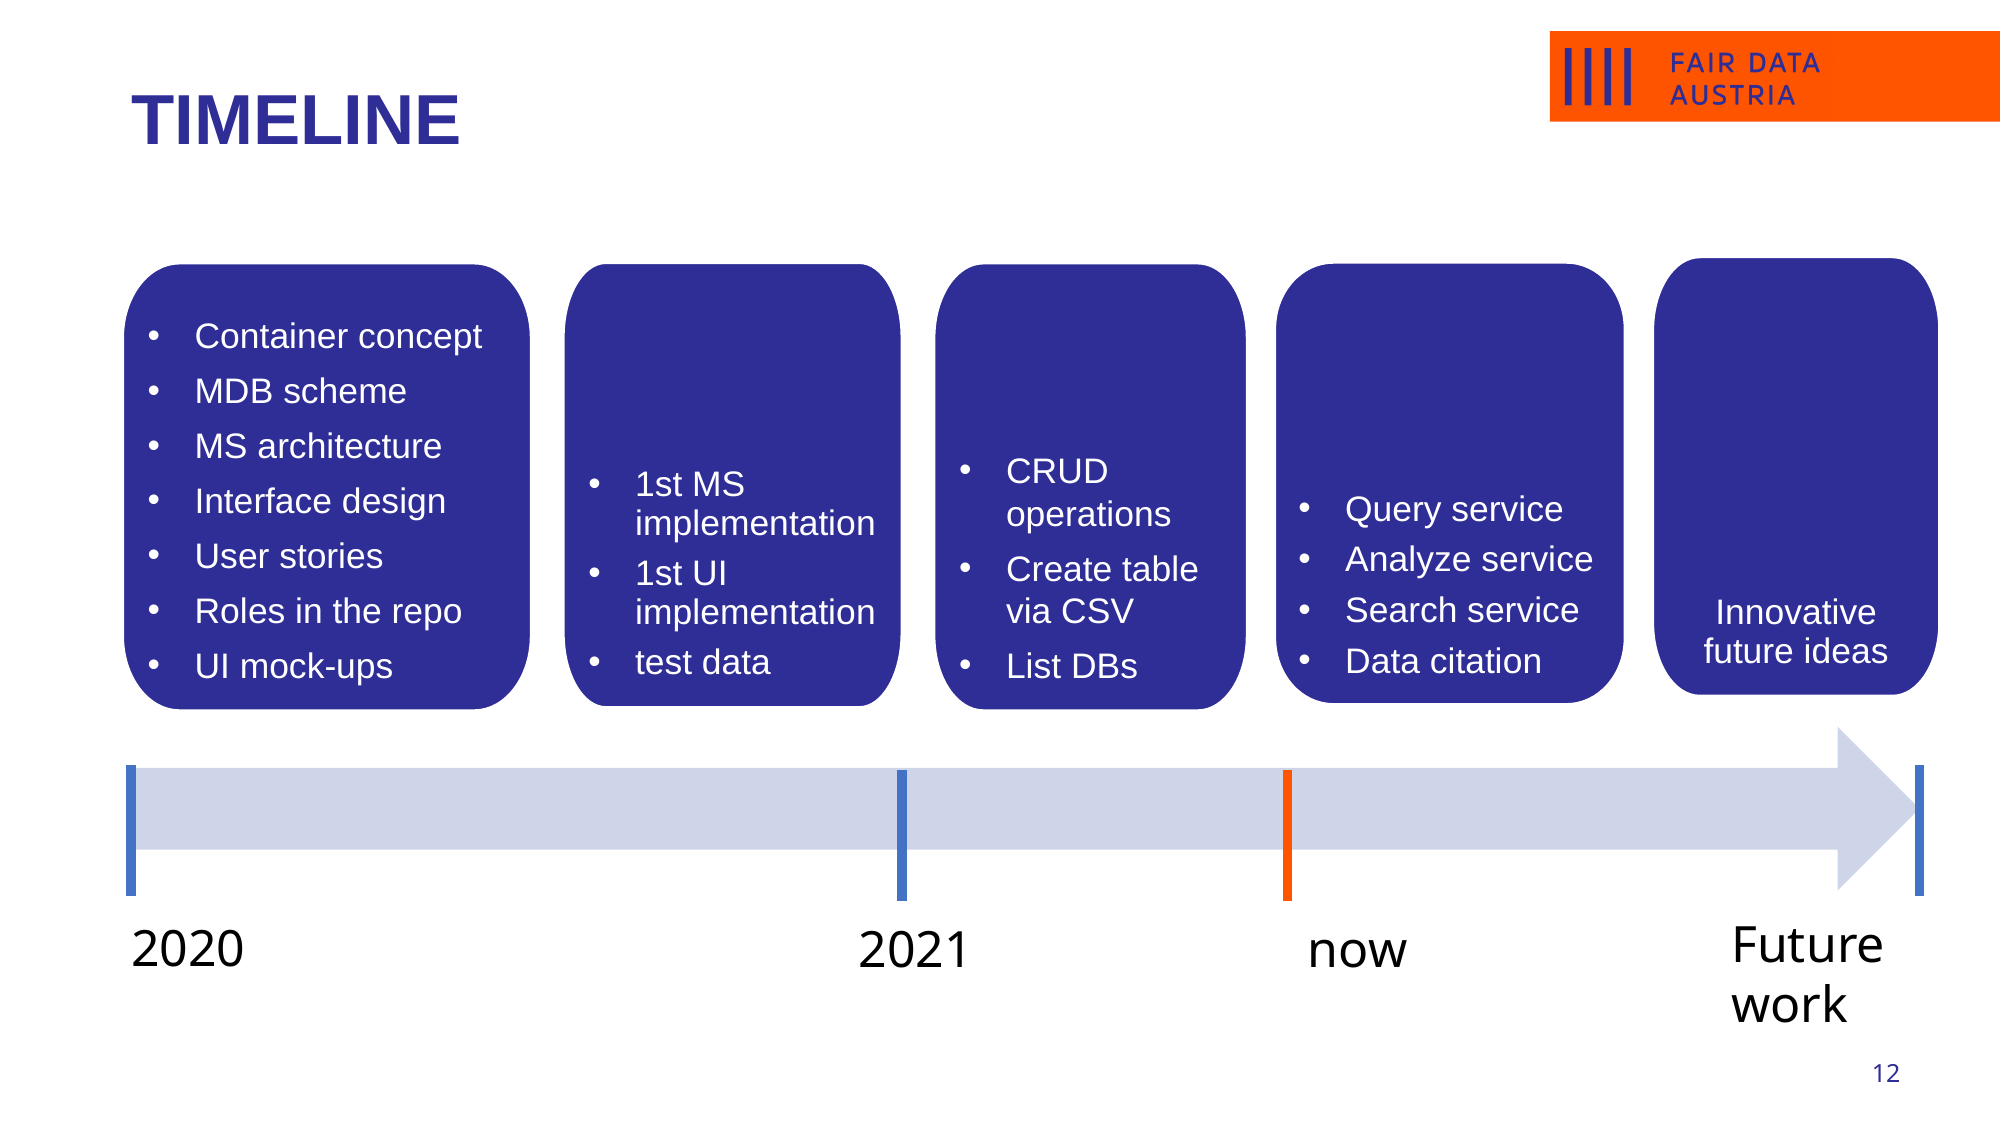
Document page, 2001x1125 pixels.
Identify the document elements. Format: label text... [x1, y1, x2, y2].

text_box now [1293, 909, 1514, 985]
text_box 2021 [844, 910, 1065, 986]
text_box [122, 256, 1940, 891]
title Timeline [116, 0, 1742, 243]
text_box Future work [1716, 904, 2000, 1040]
text_box 2020 [116, 909, 338, 985]
picture [1742, 31, 1836, 120]
